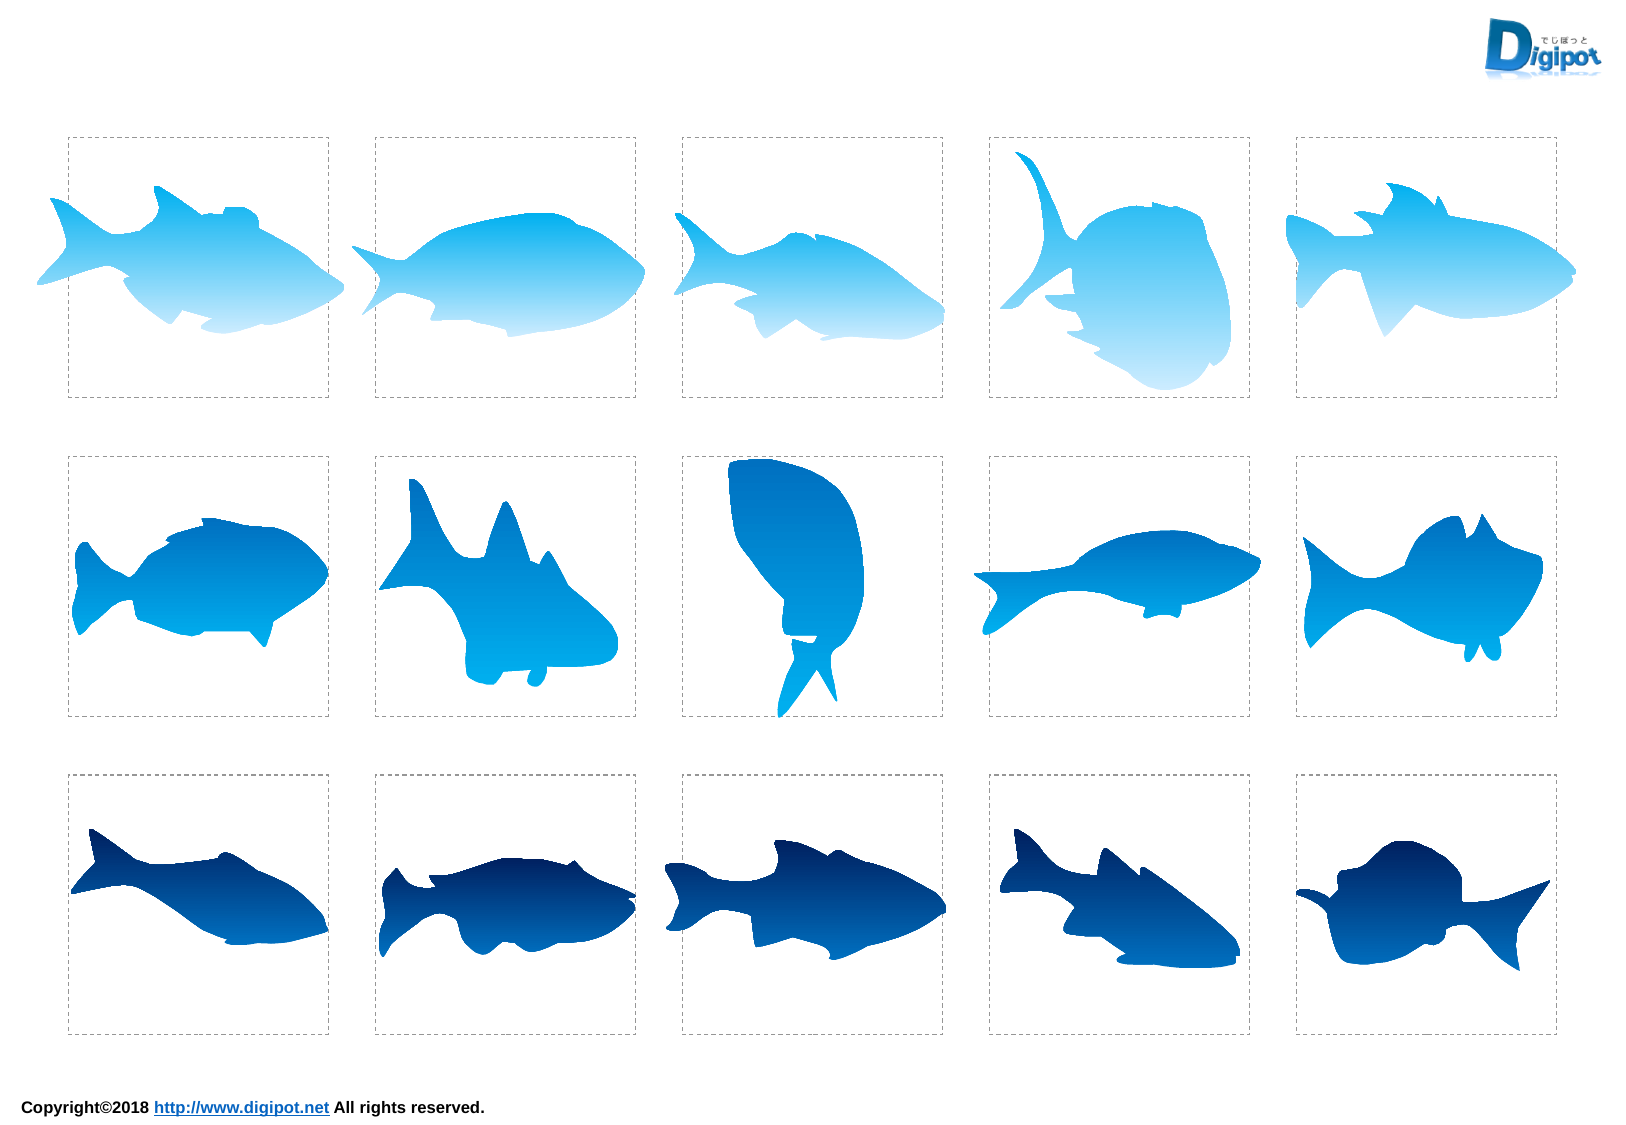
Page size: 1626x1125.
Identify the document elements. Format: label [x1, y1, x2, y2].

picture [1485, 18, 1602, 82]
text_box [1296, 840, 1551, 971]
text_box [1286, 183, 1577, 337]
text_box [70, 828, 328, 946]
text_box [1303, 514, 1544, 663]
text_box [352, 212, 645, 337]
text_box [37, 185, 345, 334]
text_box [1000, 829, 1241, 969]
text_box [379, 857, 637, 958]
text_box [72, 518, 328, 648]
text_box [379, 478, 619, 687]
text_box [674, 212, 946, 341]
text_box [728, 459, 865, 718]
text_box [1000, 152, 1232, 390]
text_box [664, 839, 947, 961]
text_box [974, 530, 1262, 635]
